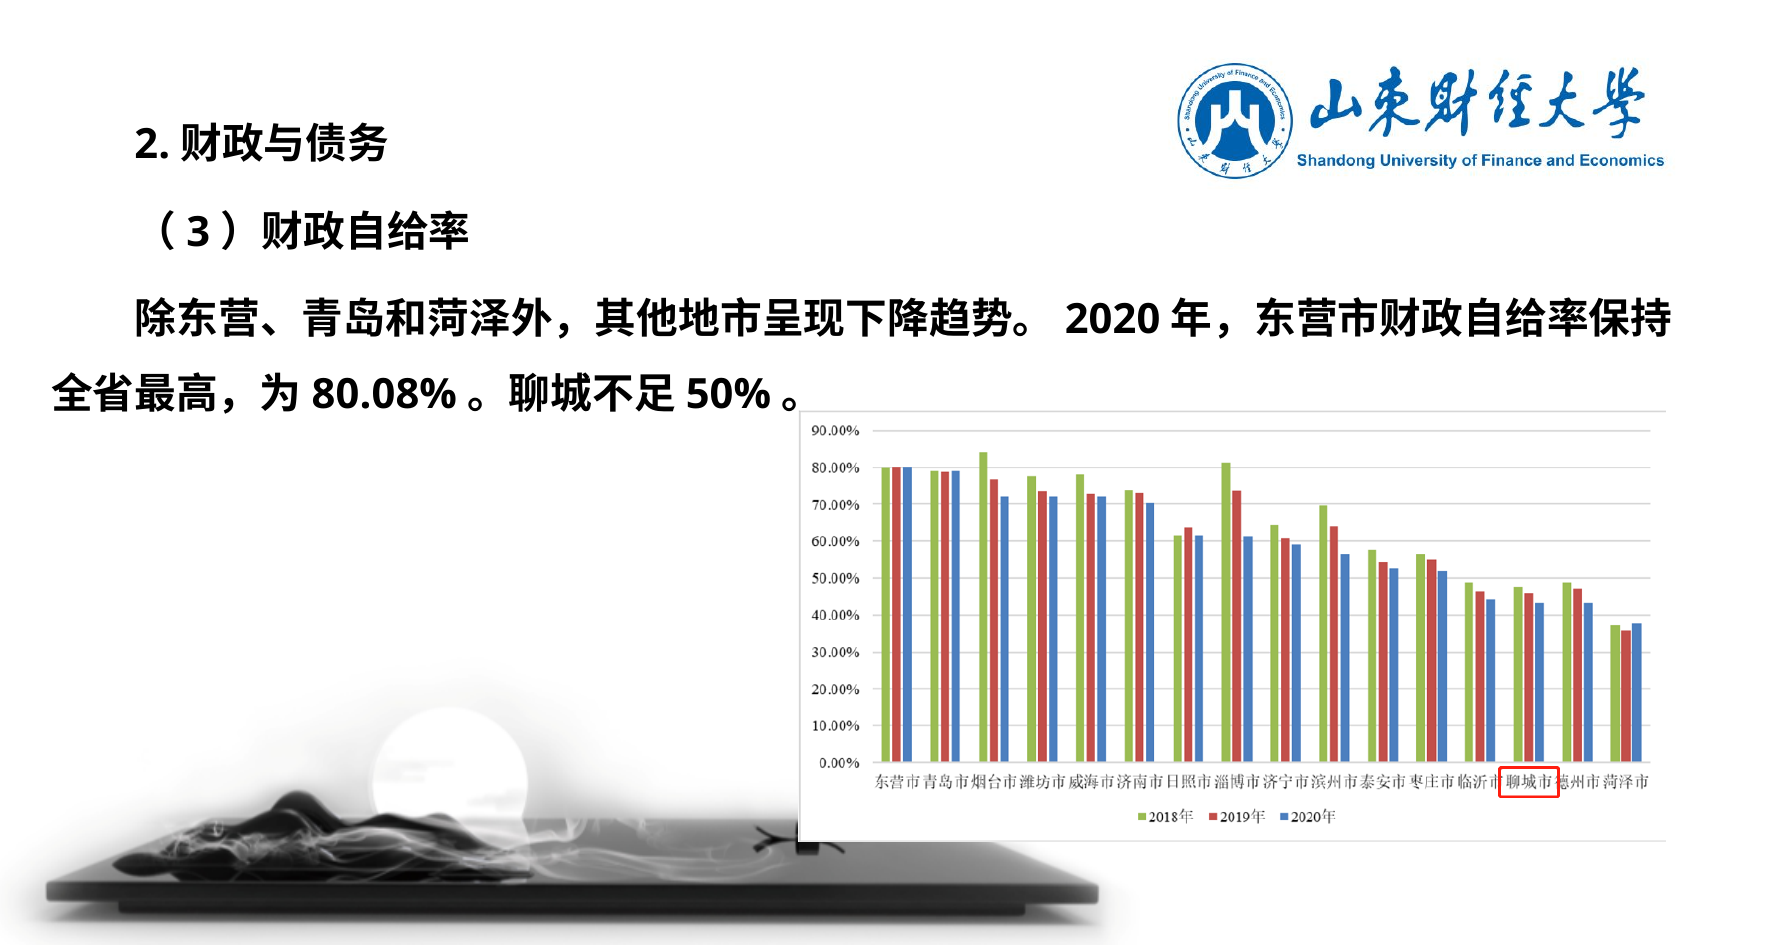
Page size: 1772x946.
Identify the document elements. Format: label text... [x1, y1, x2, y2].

picture [0, 409, 1666, 945]
text_box 2.财政与债务 （3）财政自给率 除东营、青岛和菏泽外，其他地市呈现下降趋势。2020年，东营市财政自给率保持全省最高，为80.08%。聊城不足50%。 [36, 84, 1688, 425]
picture [1160, 34, 1688, 203]
